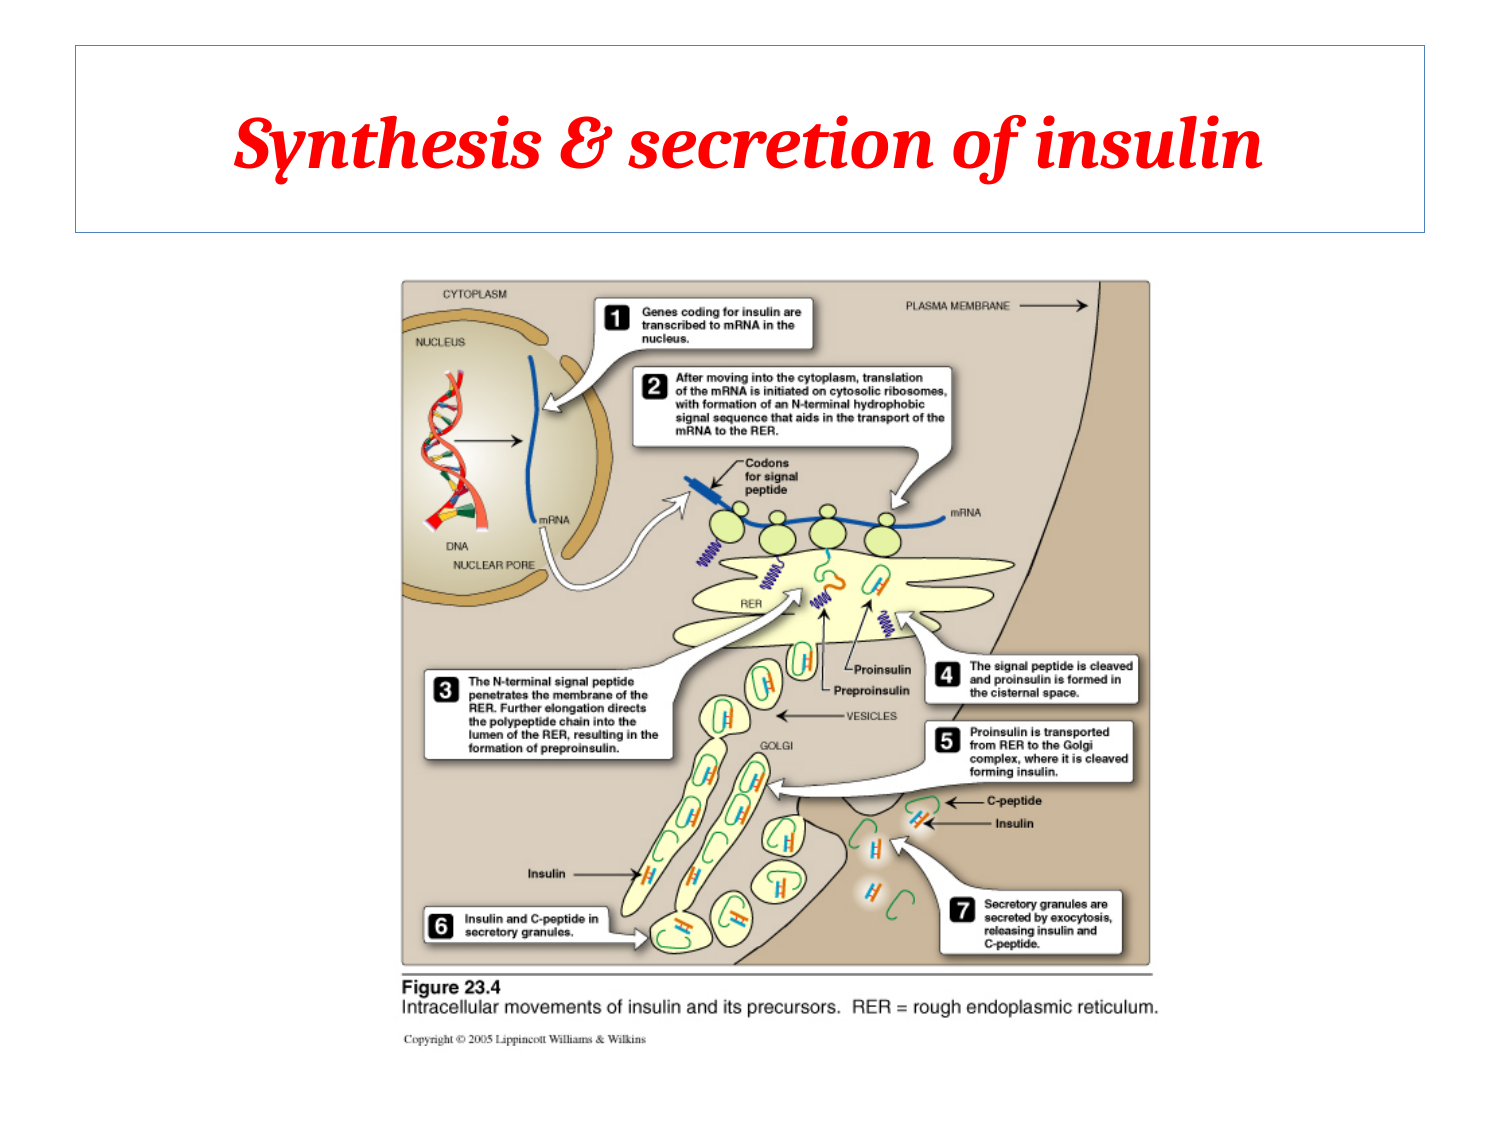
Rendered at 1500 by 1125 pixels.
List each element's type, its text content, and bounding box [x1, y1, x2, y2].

title Synthesis & secretion of insulin [75, 45, 1425, 233]
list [222, 257, 1290, 1081]
